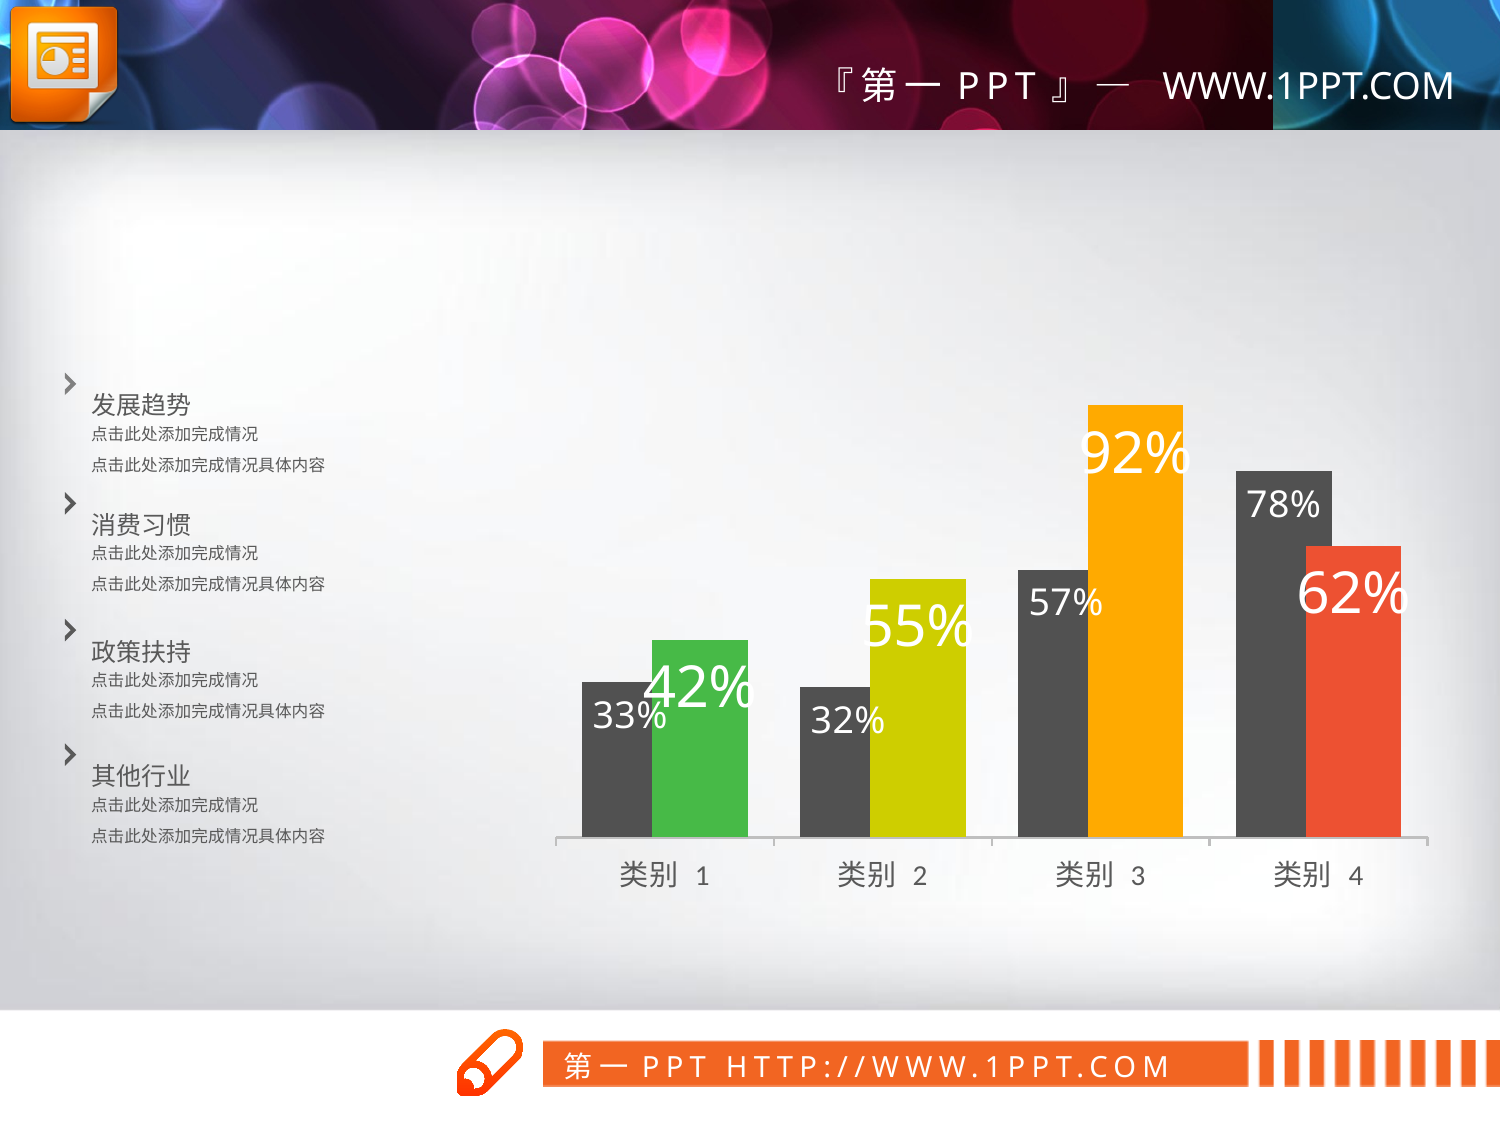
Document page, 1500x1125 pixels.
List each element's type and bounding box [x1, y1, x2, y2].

text_box [64, 720, 366, 851]
text_box [64, 469, 366, 596]
chart [522, 330, 1458, 894]
text_box [64, 349, 366, 469]
picture [0, 0, 1500, 1012]
picture [543, 1040, 1500, 1087]
text_box [64, 596, 366, 720]
